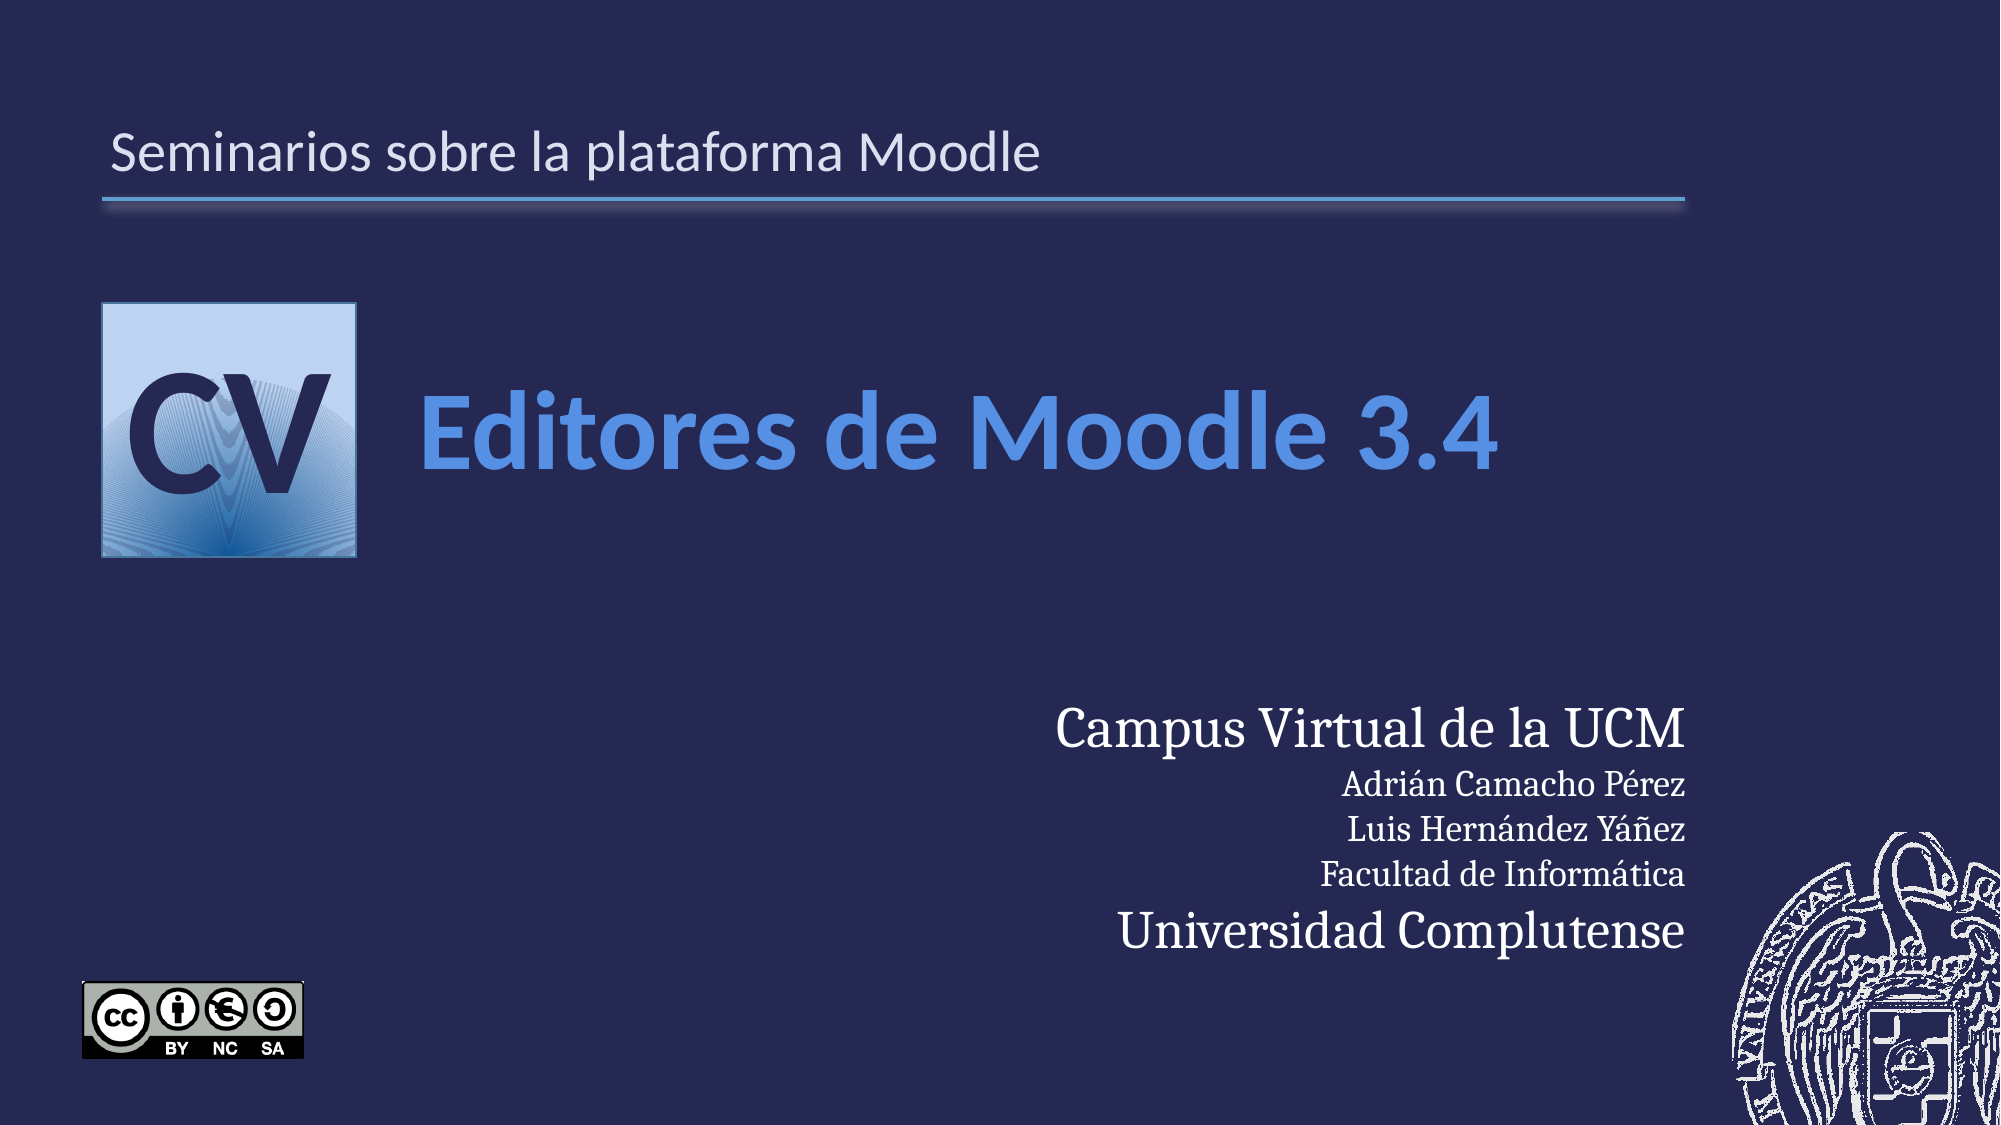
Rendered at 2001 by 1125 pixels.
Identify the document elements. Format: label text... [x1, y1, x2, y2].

text_box CV [101, 302, 357, 558]
picture [82, 981, 304, 1059]
text_box Seminarios sobre la plataforma Moodle [96, 105, 1057, 191]
title Editores de Moodle 3.4 [418, 302, 1686, 492]
subtitle Campus Virtual de la UCM Adrián Camacho Pérez Luis Hernández Yáñez Facultad de Informática Universidad Complutense [600, 681, 1697, 1079]
picture [1732, 832, 2000, 1125]
